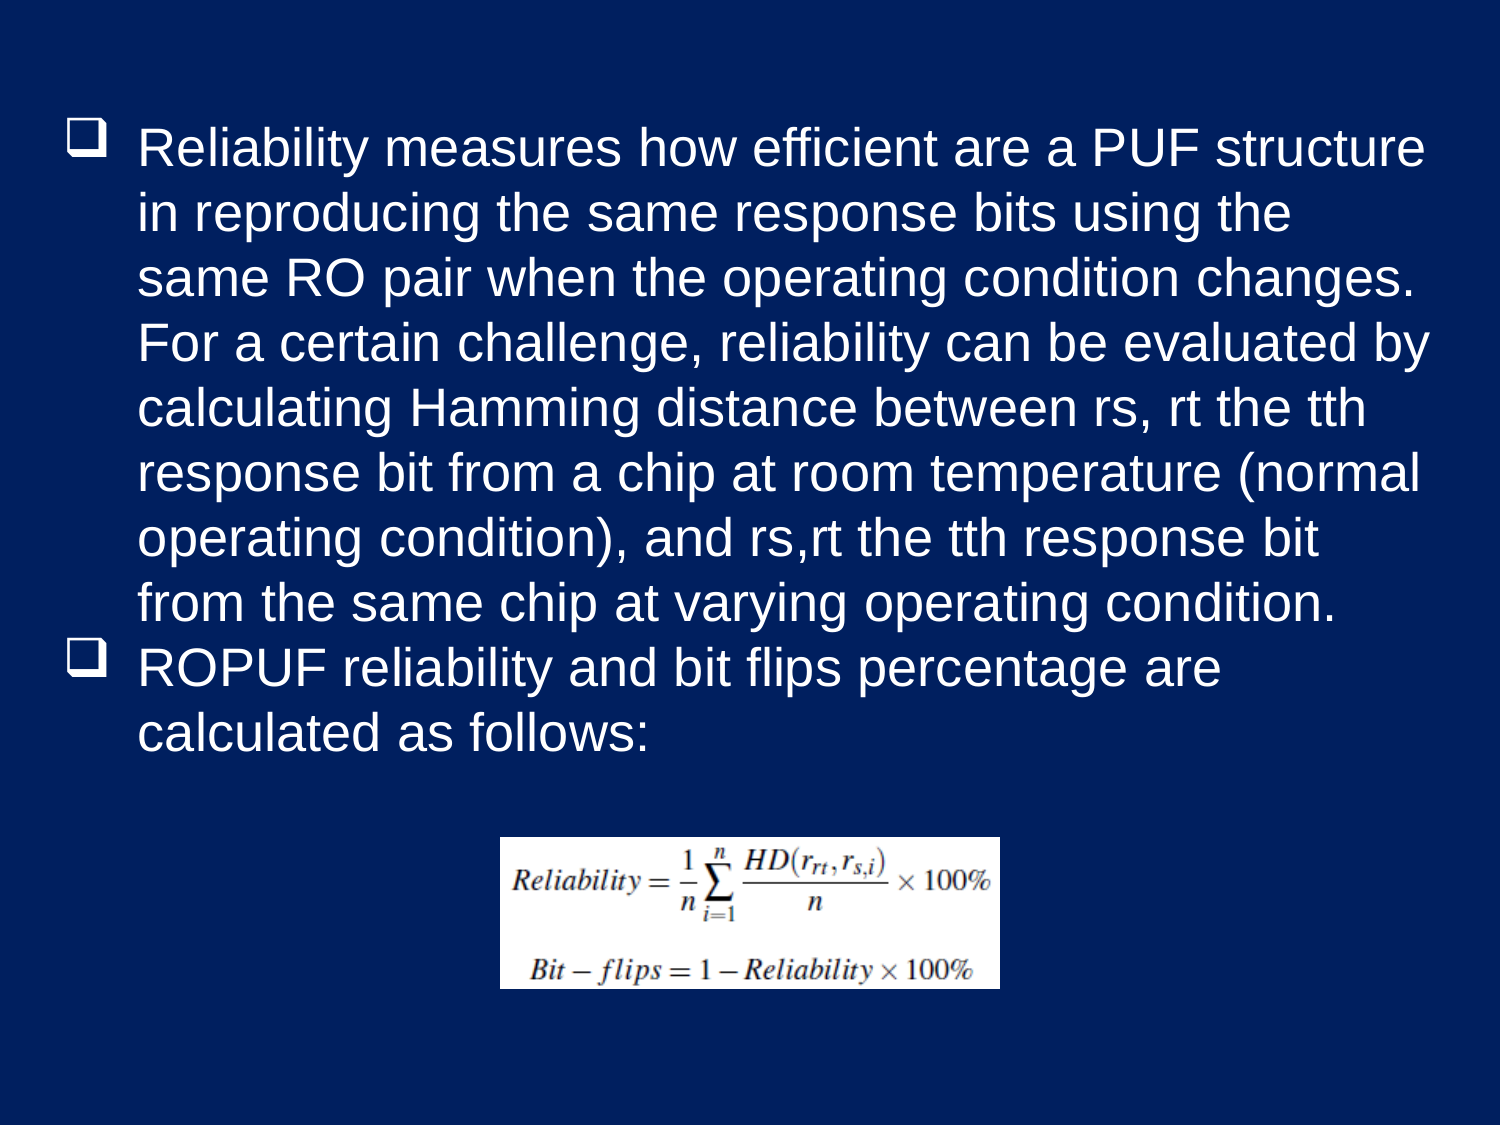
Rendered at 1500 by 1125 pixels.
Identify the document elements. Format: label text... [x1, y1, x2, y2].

picture [500, 837, 1000, 990]
list Reliability measures how efficient are a PUF structure in reproducing the same response bits using the same RO pair when the operating condition changes. For a certain challenge, reliability can be evaluated by calculating Hamming distance between rs, rt the tth response bit from a chip at room temperature (normal operating condition), and rs,rt the tth response bit from the same chip at varying operating condition. ROPUF reliability and bit flips percentage are calculated as follows: [62, 112, 1437, 769]
